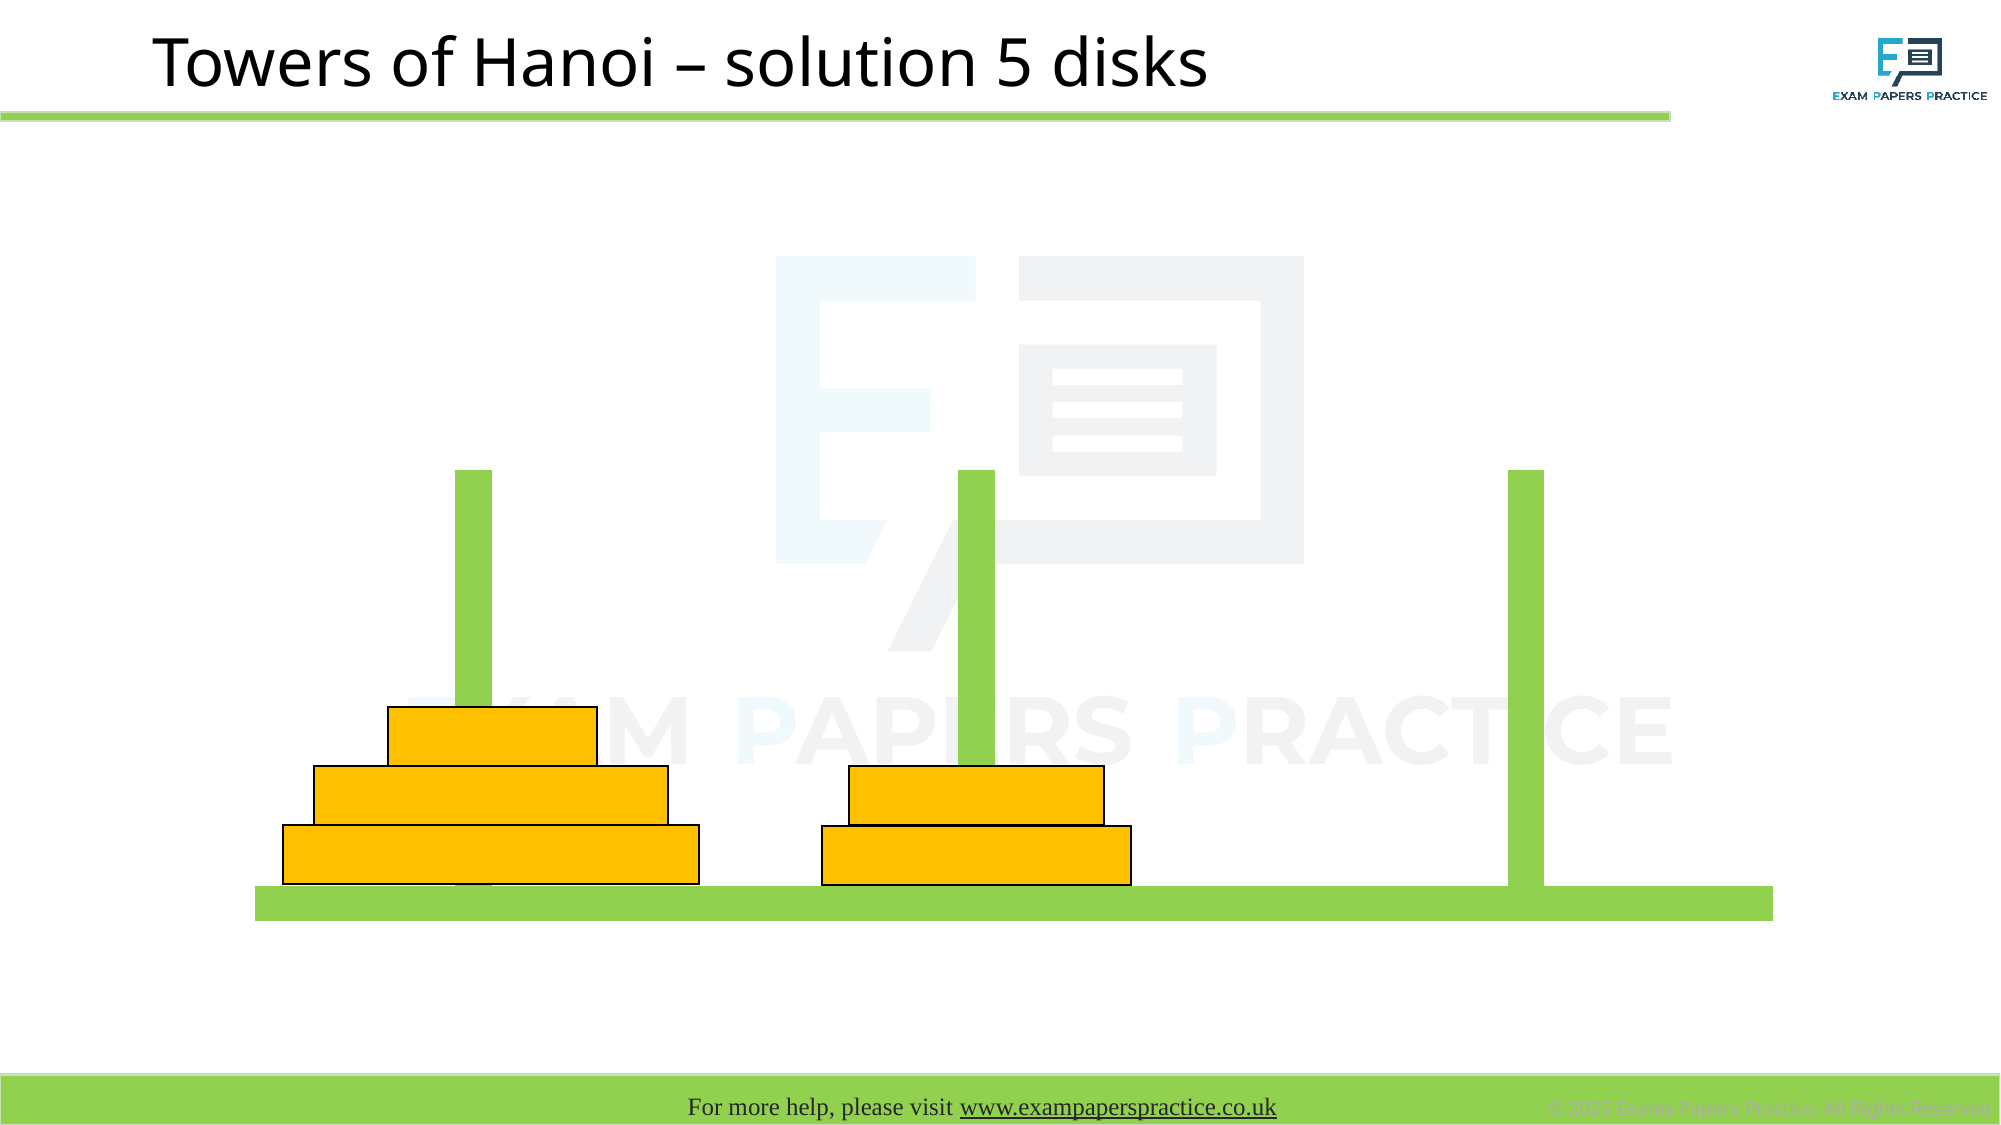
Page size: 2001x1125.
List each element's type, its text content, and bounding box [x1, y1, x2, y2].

text_box [313, 765, 669, 826]
text_box [821, 825, 1132, 886]
text_box [848, 765, 1105, 826]
title Towers of Hanoi – solution 5 disks [137, 59, 1863, 70]
text_box [958, 470, 995, 765]
text_box [282, 824, 700, 885]
text_box [455, 470, 492, 706]
text_box [1508, 470, 1544, 888]
text_box [387, 706, 598, 767]
text_box [255, 886, 1773, 921]
